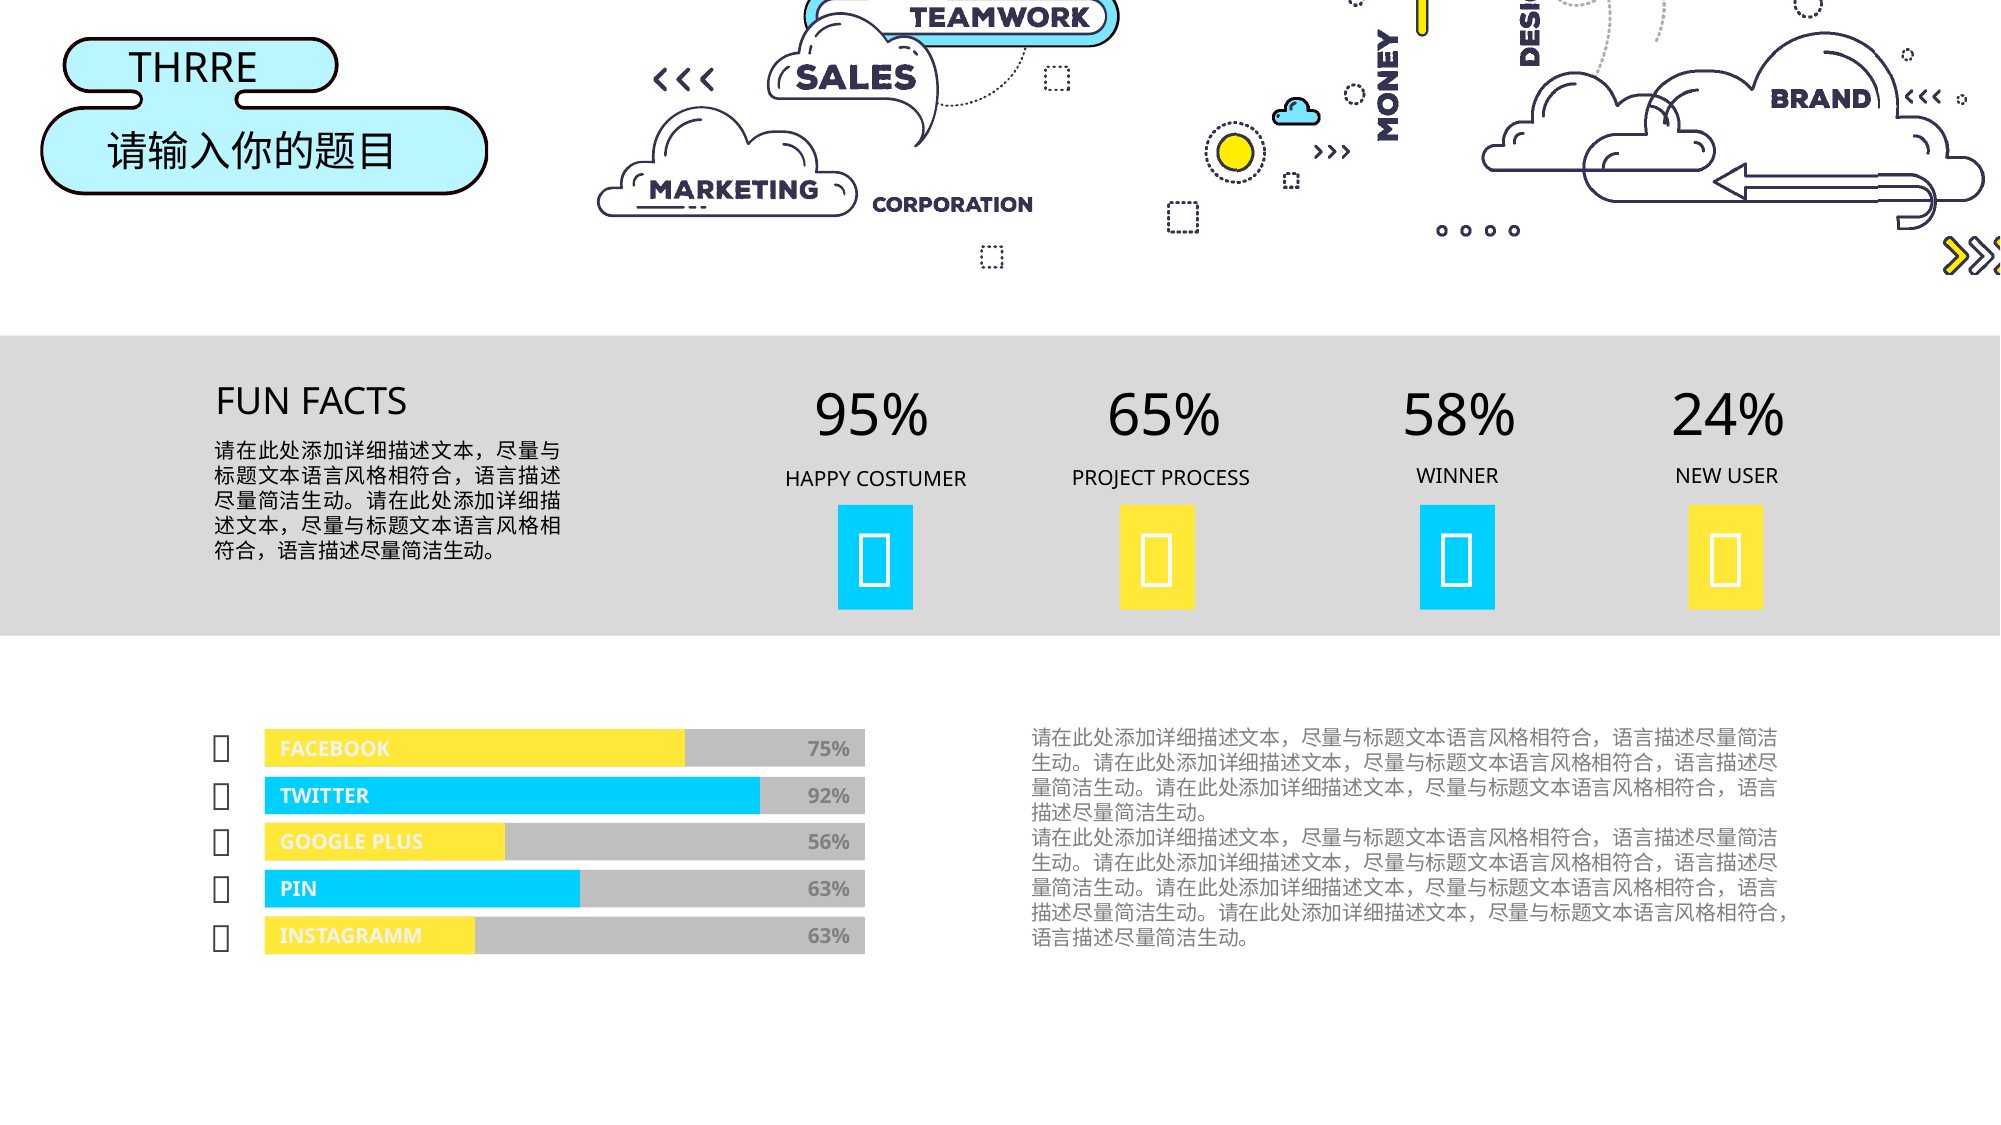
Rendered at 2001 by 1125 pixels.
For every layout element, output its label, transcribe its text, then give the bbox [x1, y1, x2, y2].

text_box 请在此处添加详细描述文本，尽量与标题文本语言风格相符合，语言描述尽量简洁生动。请在此处添加详细描述文本，尽量与标题文本语言风格相符合，语言描述尽量简洁生动。请在此处添加详细描述文本，尽量与标题文本语言风格相符合，语言描述尽量简洁生动。 请在此处添加详细描述文本，尽量与标题文本语言风格相符合，语言描述尽量简洁生动。请在此处添加详细描述文本，尽量与标题文本语言风格相符合，语言描述尽量简洁生动。请在此处添加详细描述文本，尽量与标题文本语言风格相符合，语言描述尽量简洁生动。请在此处添加详细描述文本，尽量与标题文本语言风格相符合，语言描述尽量简洁生动。 [1016, 717, 1801, 958]
text_box NEW USER [1660, 455, 1794, 495]
text_box  [1688, 504, 1764, 610]
text_box FUN FACTS [200, 369, 423, 429]
text_box 65% [1092, 369, 1238, 455]
text_box  [1420, 504, 1495, 610]
text_box 58% [1387, 369, 1533, 455]
text_box 24% [1656, 369, 1801, 455]
text_box HAPPY COSTUMER [770, 457, 982, 498]
text_box  [1120, 504, 1195, 610]
text_box 95% [799, 369, 945, 455]
text_box [0, 335, 2000, 637]
text_box  [838, 504, 913, 610]
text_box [187, 717, 865, 968]
text_box WINNER [1401, 455, 1514, 495]
text_box PROJECT PROCESS [1057, 457, 1266, 498]
text_box 请在此处添加详细描述文本，尽量与标题文本语言风格相符合，语言描述尽量简洁生动。请在此处添加详细描述文本，尽量与标题文本语言风格相符合，语言描述尽量简洁生动。 [199, 429, 576, 570]
